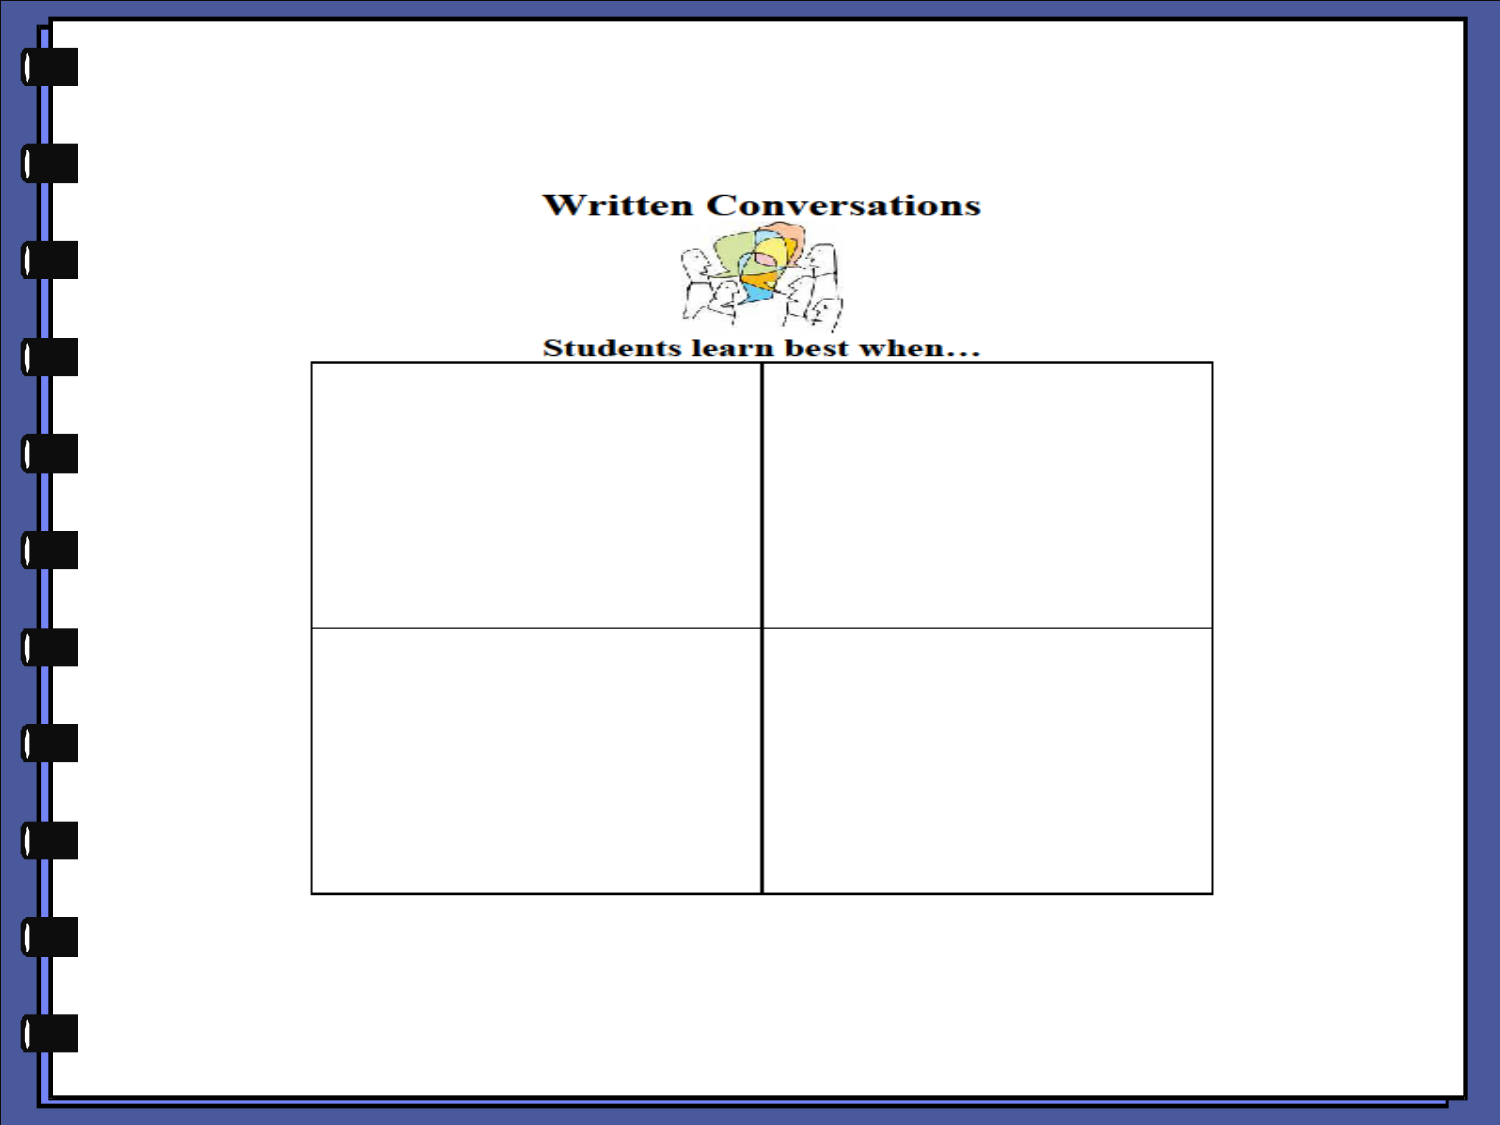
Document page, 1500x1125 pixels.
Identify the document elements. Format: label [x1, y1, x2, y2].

text_box [187, 49, 1338, 1063]
